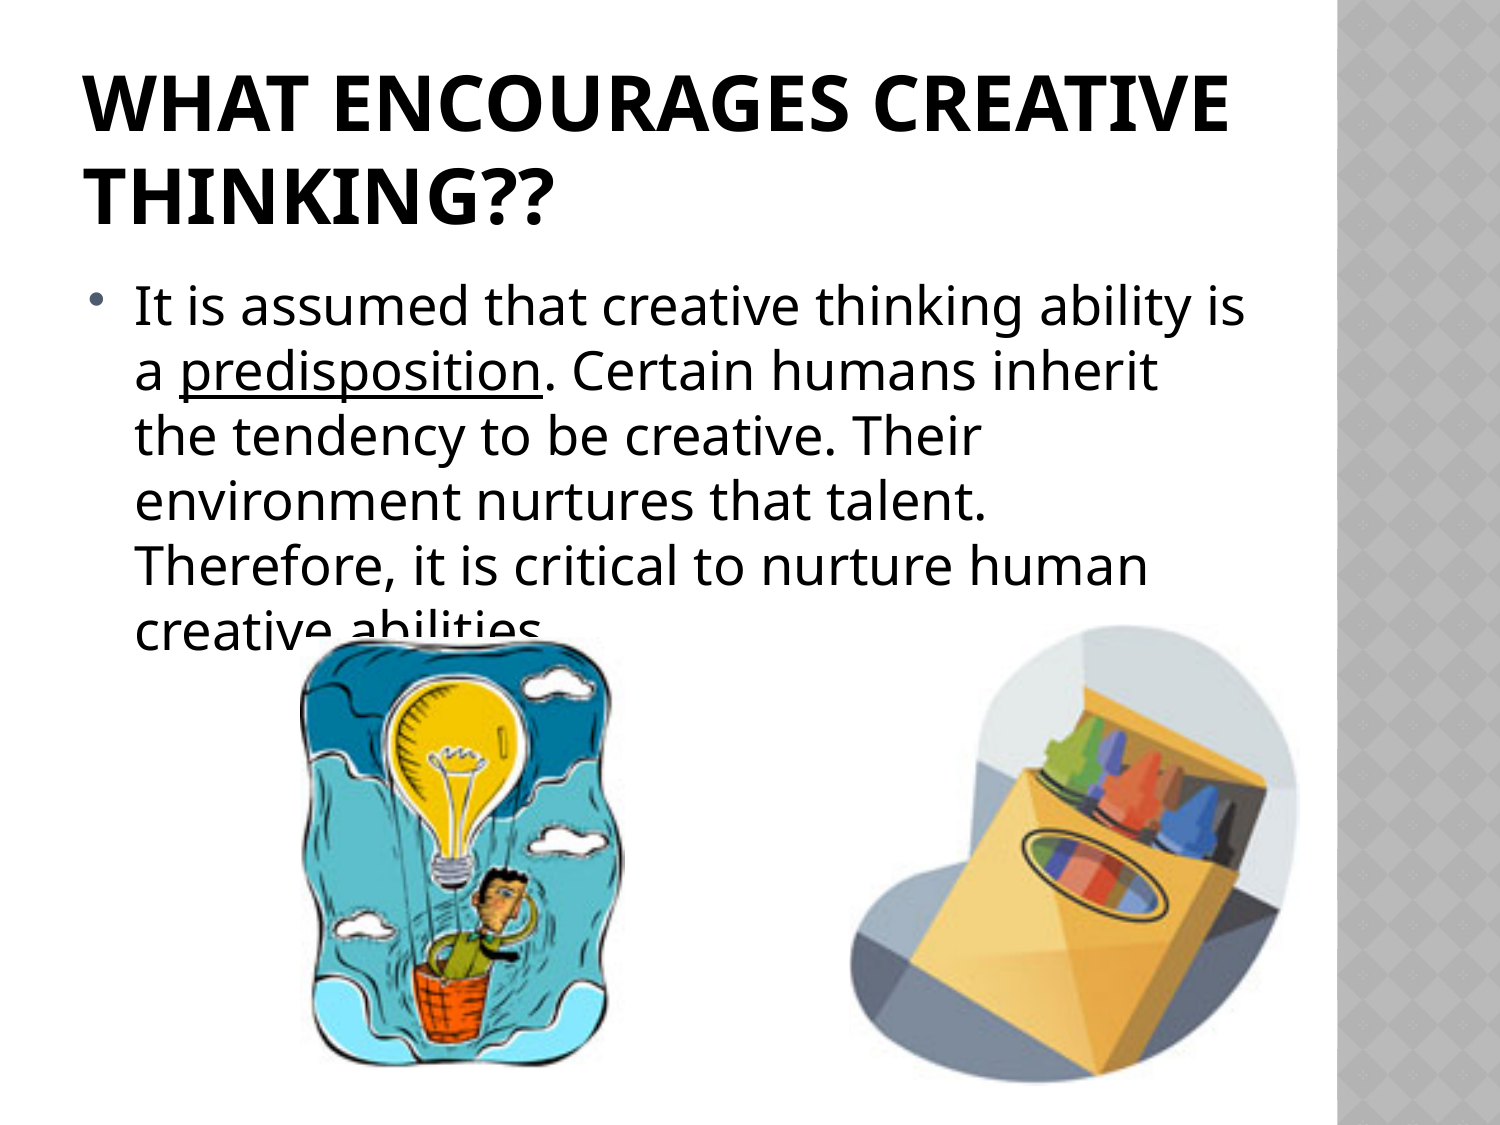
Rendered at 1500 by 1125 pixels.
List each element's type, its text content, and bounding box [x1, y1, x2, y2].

picture [849, 624, 1301, 1087]
title What encourages creative thinking?? [75, 52, 1263, 240]
list It is assumed that creative thinking ability is a predisposition. Certain humans inherit the tendency to be creative. Their environment nurtures that talent. Therefore, it is critical to nurture human creative abilities. [75, 264, 1263, 1059]
picture [299, 637, 626, 1070]
